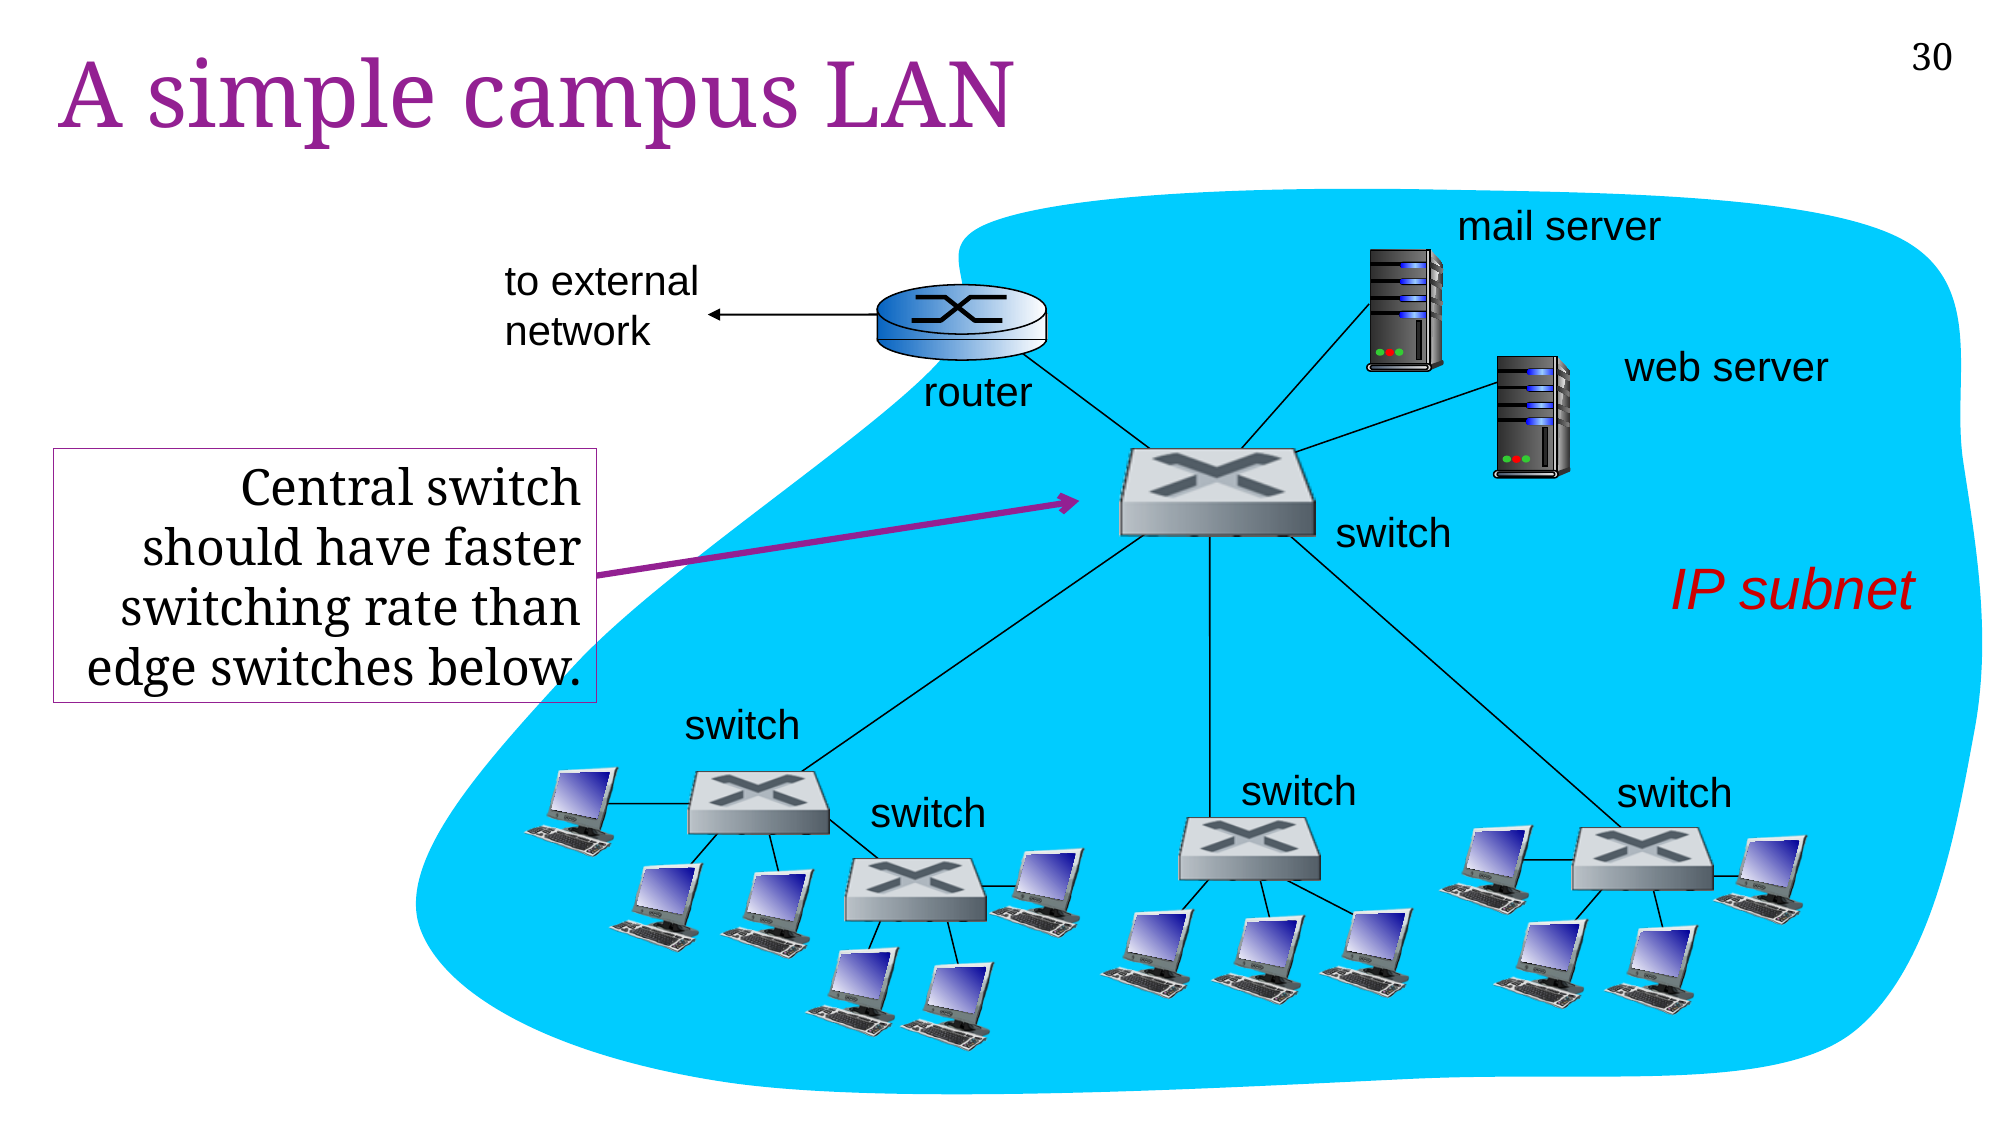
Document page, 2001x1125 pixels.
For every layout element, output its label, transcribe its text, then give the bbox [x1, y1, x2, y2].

text_box Central switch should have faster switching rate than edge switches below. [53, 448, 415, 703]
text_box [596, 500, 1080, 547]
title A simple campus LAN [43, 25, 1953, 171]
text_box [415, 188, 1983, 1095]
